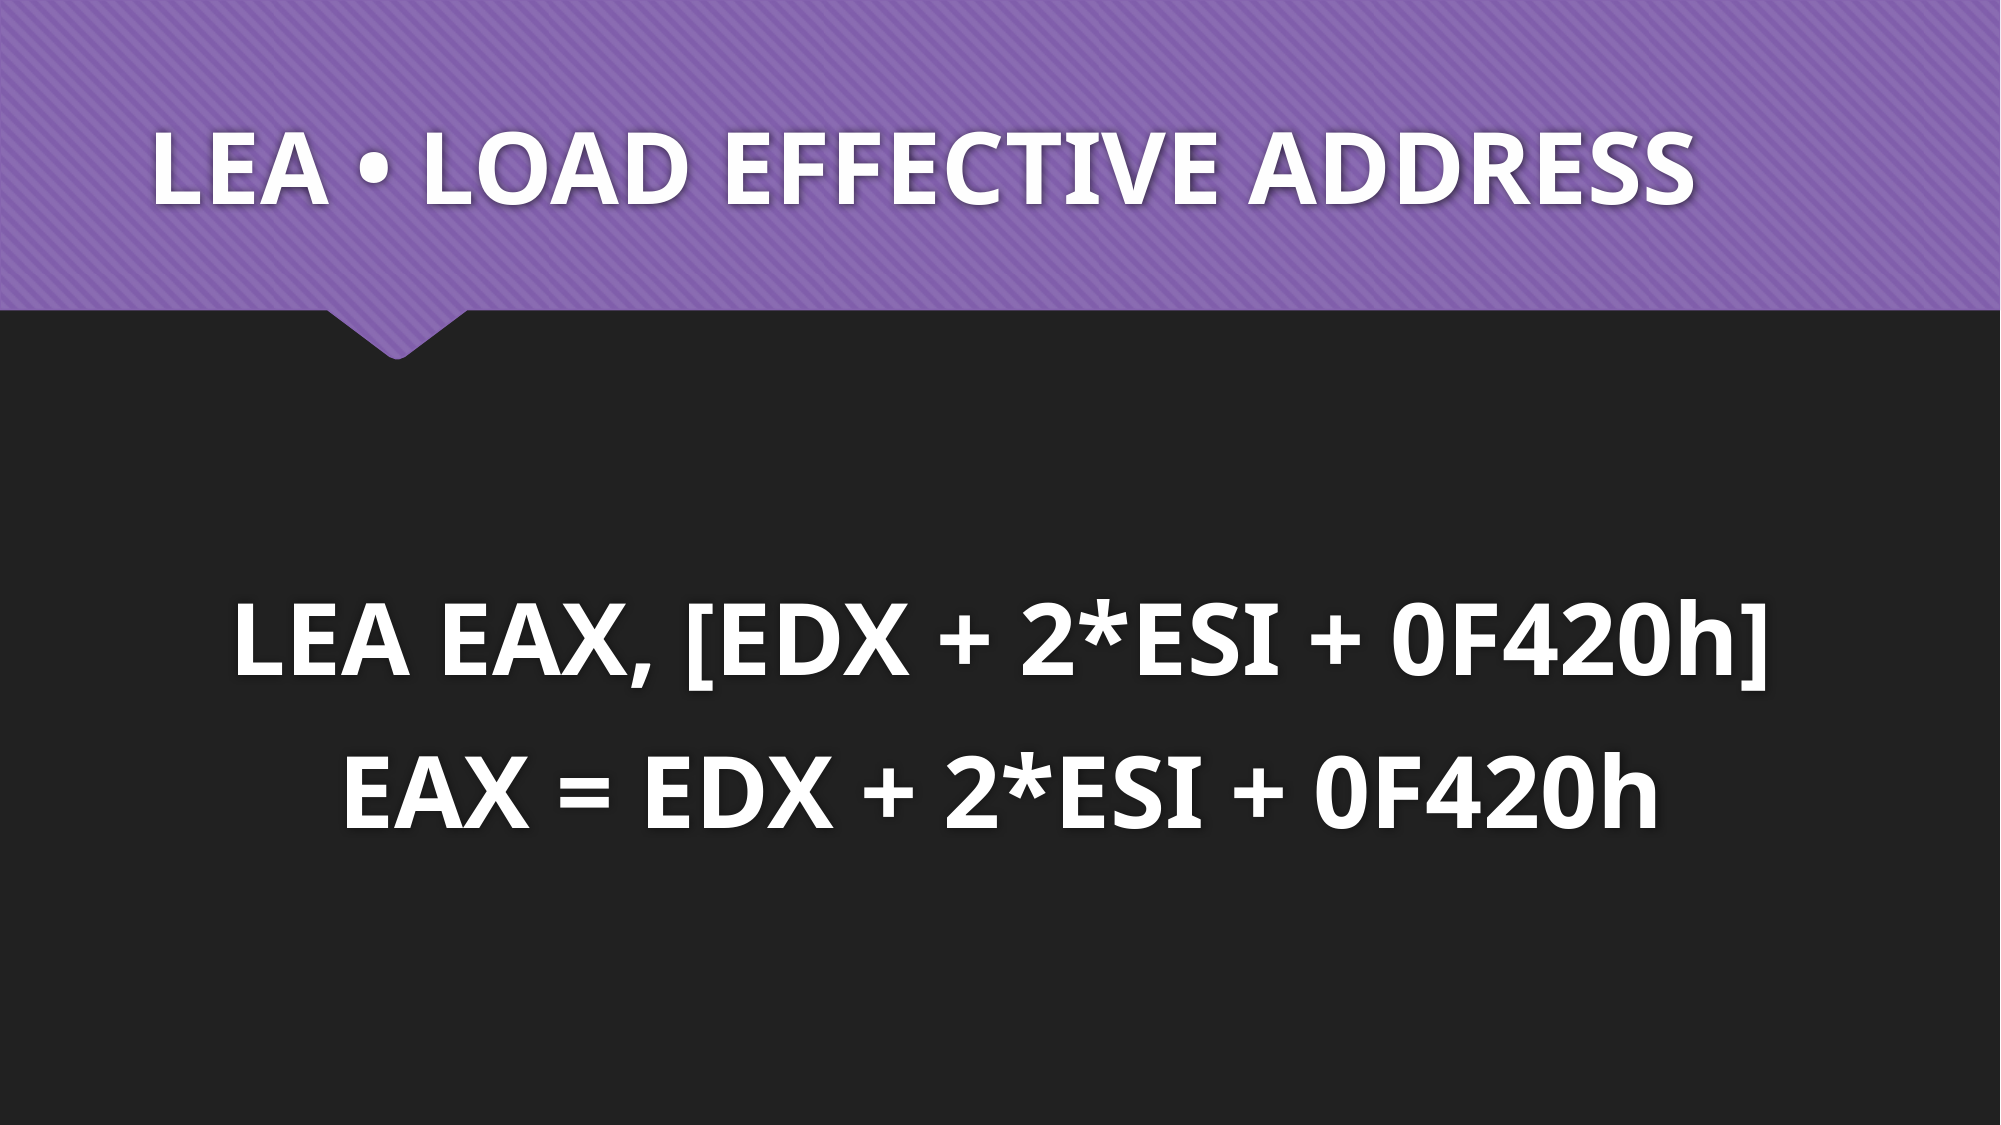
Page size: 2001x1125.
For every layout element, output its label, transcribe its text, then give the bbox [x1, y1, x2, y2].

list LEA EAX, [EDX + 2*ESI + 0F420h] EAX = EDX + 2*ESI + 0F420h [84, 364, 1919, 1060]
title LEA • LOAD EFFECTIVE ADDRESS [132, 73, 1868, 233]
